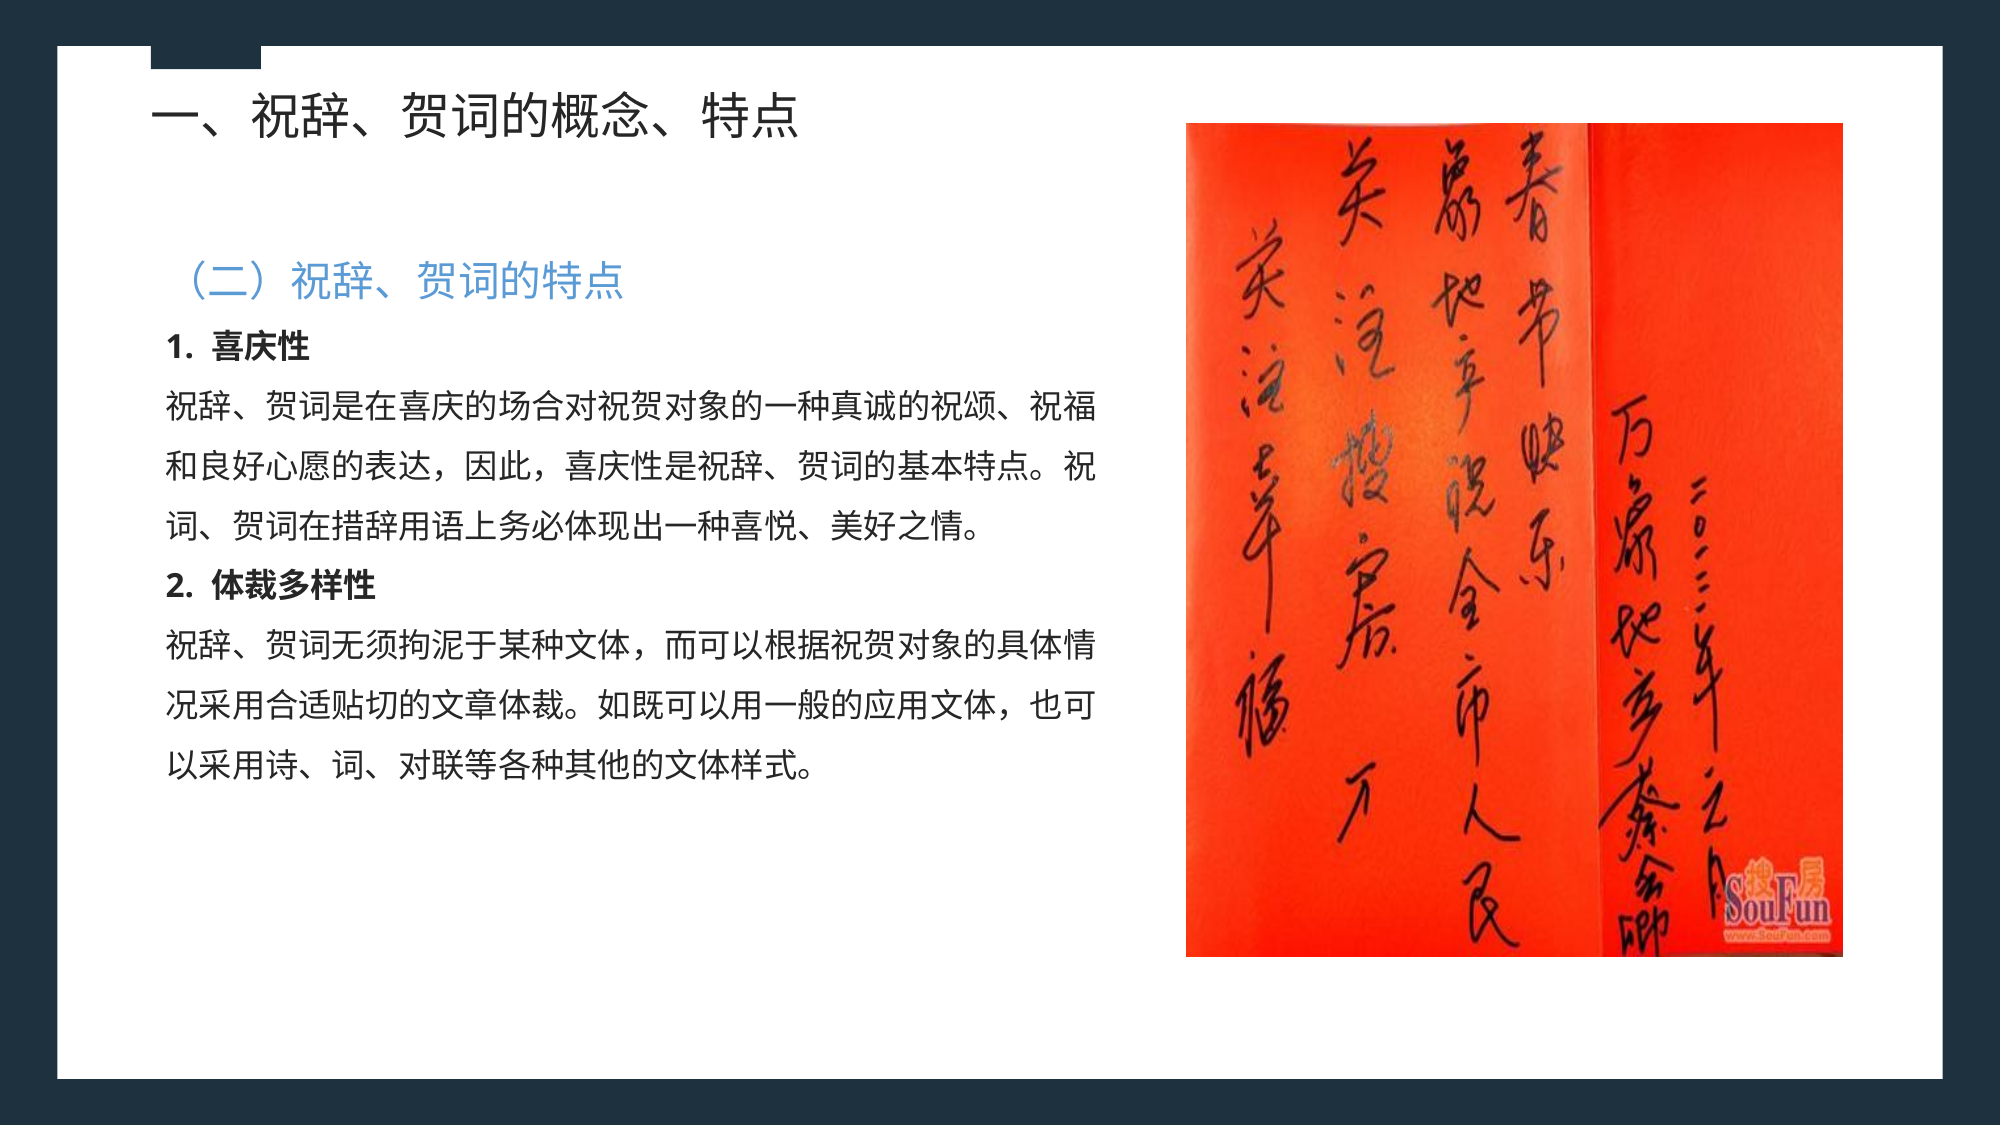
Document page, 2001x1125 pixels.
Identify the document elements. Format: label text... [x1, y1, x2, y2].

picture [1186, 123, 1843, 957]
text_box 一、祝辞、贺词的概念、特点 [150, 77, 892, 152]
text_box （二）祝辞、贺词的特点 1. 喜庆性 祝辞、贺词是在喜庆的场合对祝贺对象的一种真诚的祝颂、祝福和良好心愿的表达，因此，喜庆性是祝辞、贺词的基本特点。祝词、贺词在措辞用语上务必体现出一种喜悦、美好之情。 2. 体裁多样性 祝辞、贺词无须拘泥于某种文体，而可以根据祝贺对象的具体情况采用合适贴切的文章体裁。如既可以用一般的应用文体，也可以采用诗、词、对联等各种其他的文体样式。 [150, 222, 1119, 792]
